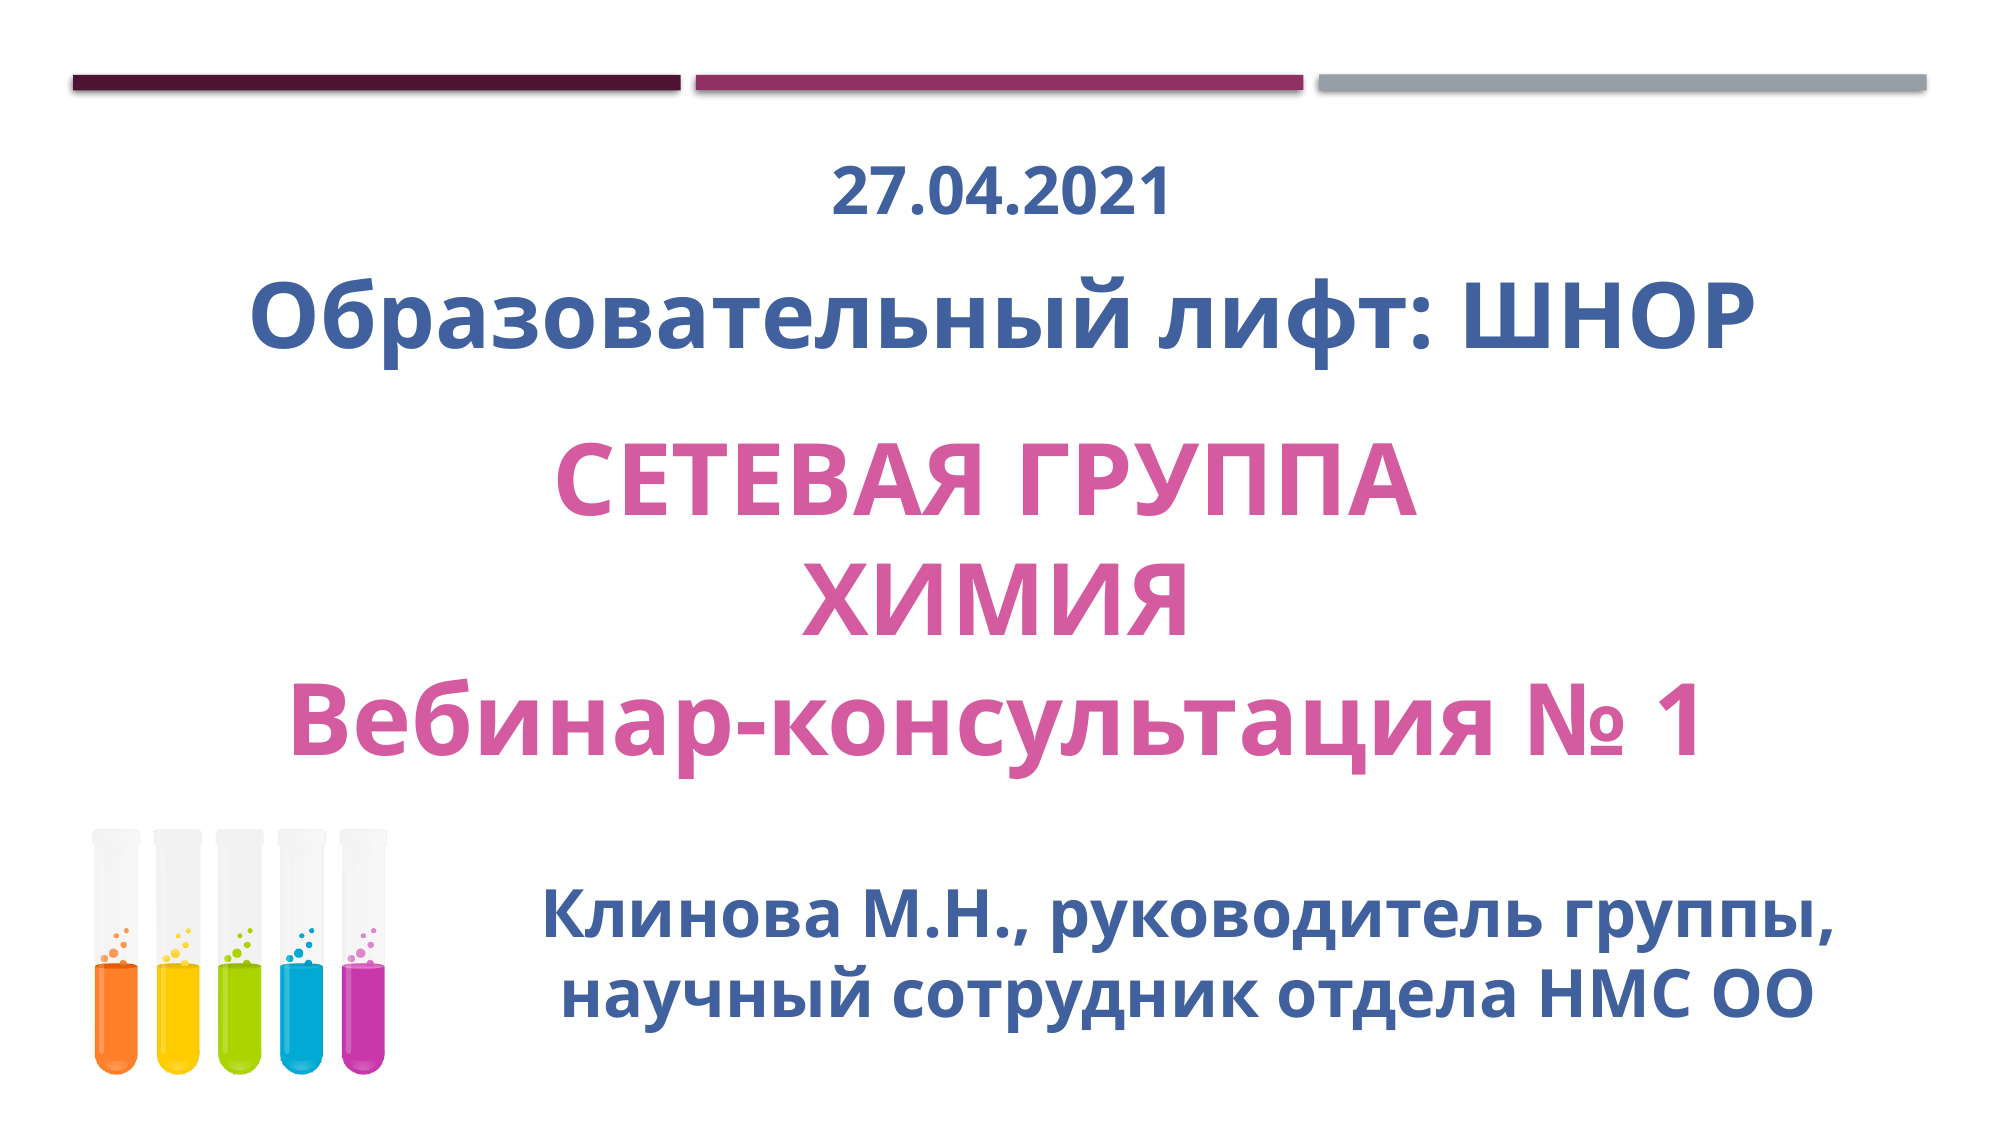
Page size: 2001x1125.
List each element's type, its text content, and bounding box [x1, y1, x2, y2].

text_box Клинова М.Н., руководитель группы, научный сотрудник отдела НМС ОО [456, 863, 1920, 1039]
text_box 27.04.2021 [816, 140, 1191, 236]
text_box СЕТЕВАЯ ГРУППА ХИМИЯ Вебинар-консультация № 1 [87, 407, 1909, 783]
text_box Образовательный лифт: ШНОР [87, 249, 1920, 375]
picture [92, 829, 388, 1076]
